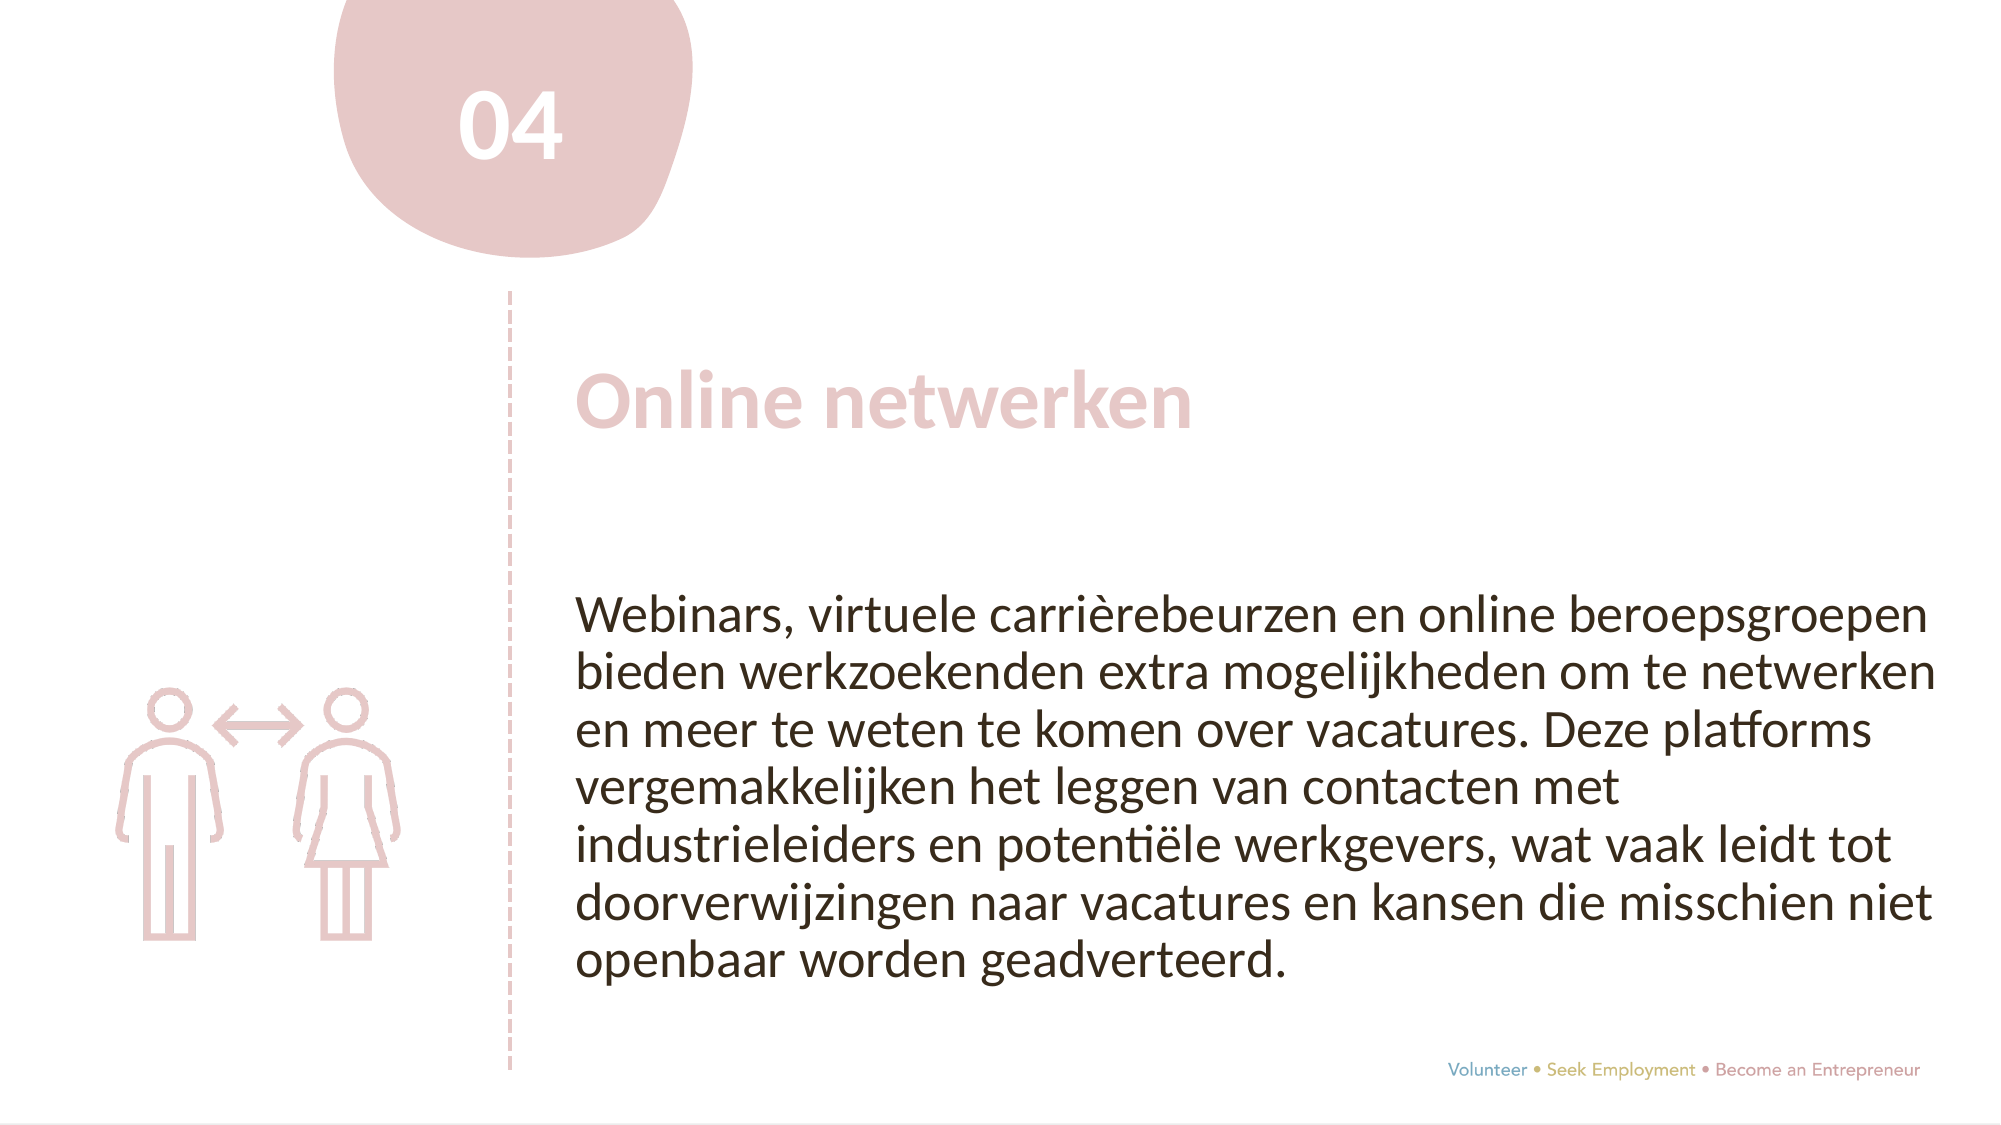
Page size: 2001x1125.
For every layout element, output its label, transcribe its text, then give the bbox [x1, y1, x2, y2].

picture [106, 662, 409, 965]
text_box [333, 0, 693, 258]
picture [1418, 1046, 1971, 1103]
text_box Online netwerken [560, 354, 1840, 499]
text_box 04 [443, 62, 634, 203]
text_box Webinars, virtuele carrièrebeurzen en online beroepsgroepen bieden werkzoekenden extra mogelijkheden om te netwerken en meer te weten te komen over vacatures. Deze platforms vergemakkelijken het leggen van contacten met industrieleiders en potentiële werkgevers, wat vaak leidt tot doorverwijzingen naar vacatures en kansen die misschien niet openbaar worden geadverteerd. [560, 578, 1969, 907]
